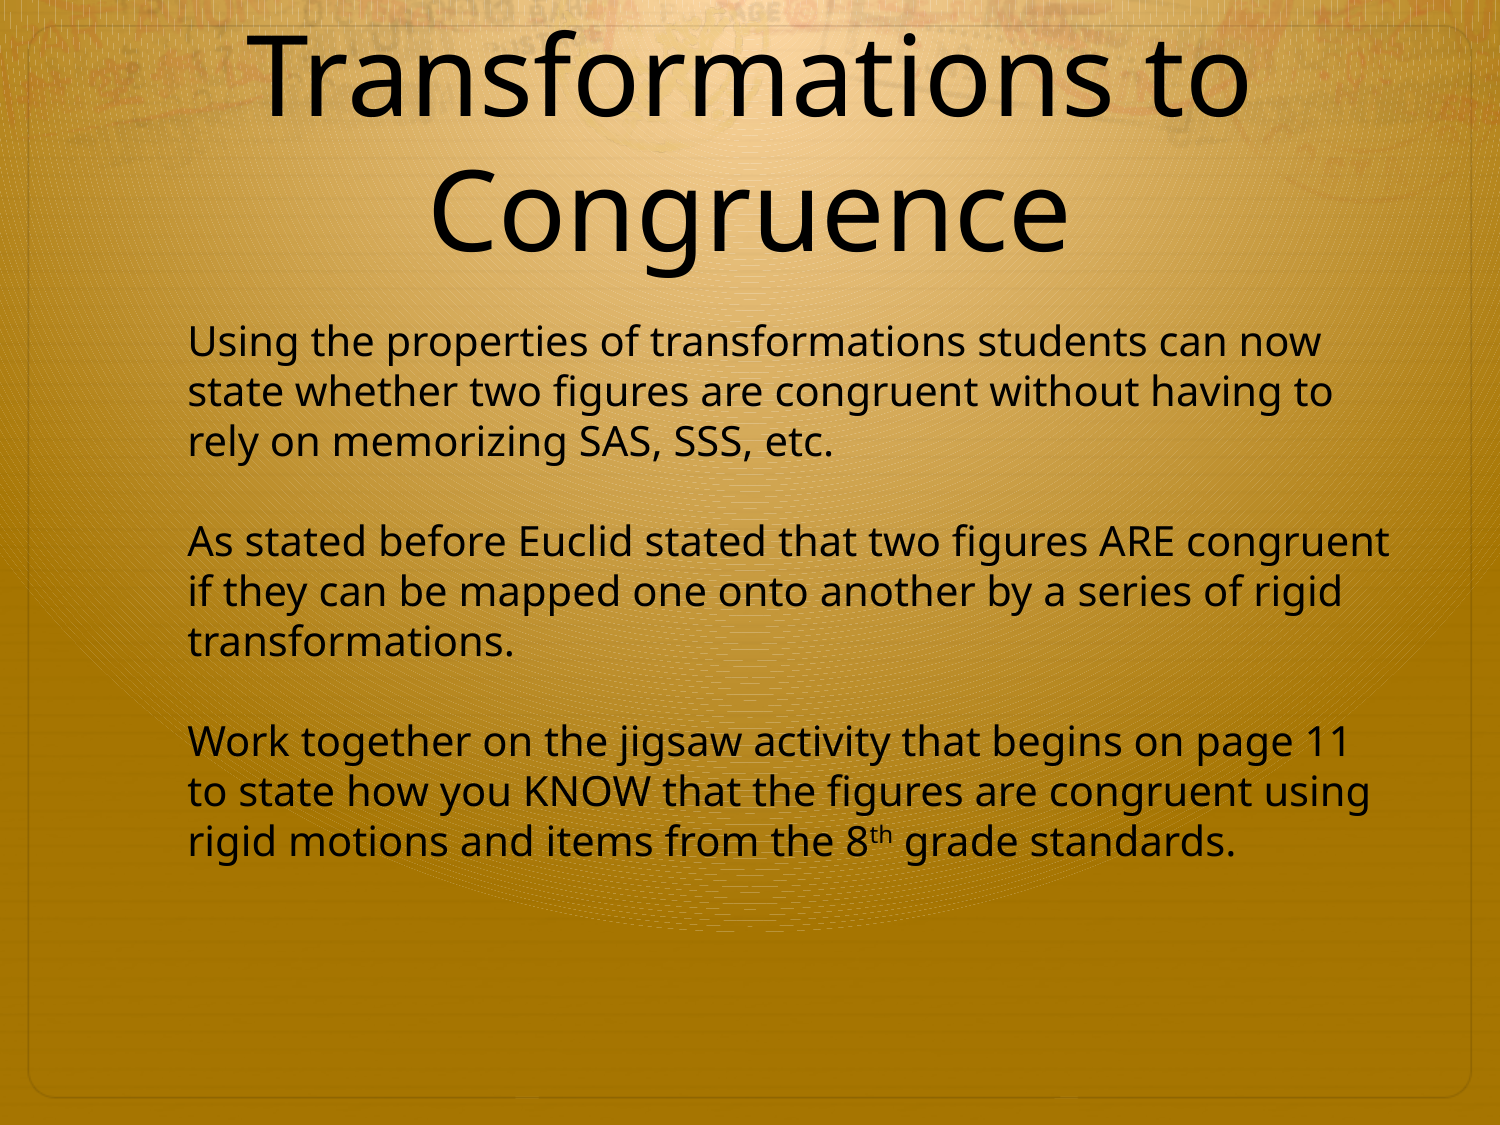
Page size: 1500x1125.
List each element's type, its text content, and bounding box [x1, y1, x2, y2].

text_box Using the properties of transformations students can now state whether two figures are congruent without having to rely on memorizing SAS, SSS, etc. As stated before Euclid stated that two figures ARE congruent if they can be mapped one onto another by a series of rigid transformations. Work together on the jigsaw activity that begins on page 11 to state how you KNOW that the figures are congruent using rigid motions and items from the 8th grade standards. [172, 307, 1407, 872]
picture [0, 0, 1500, 1125]
title Transformations to Congruence [93, 45, 1407, 233]
